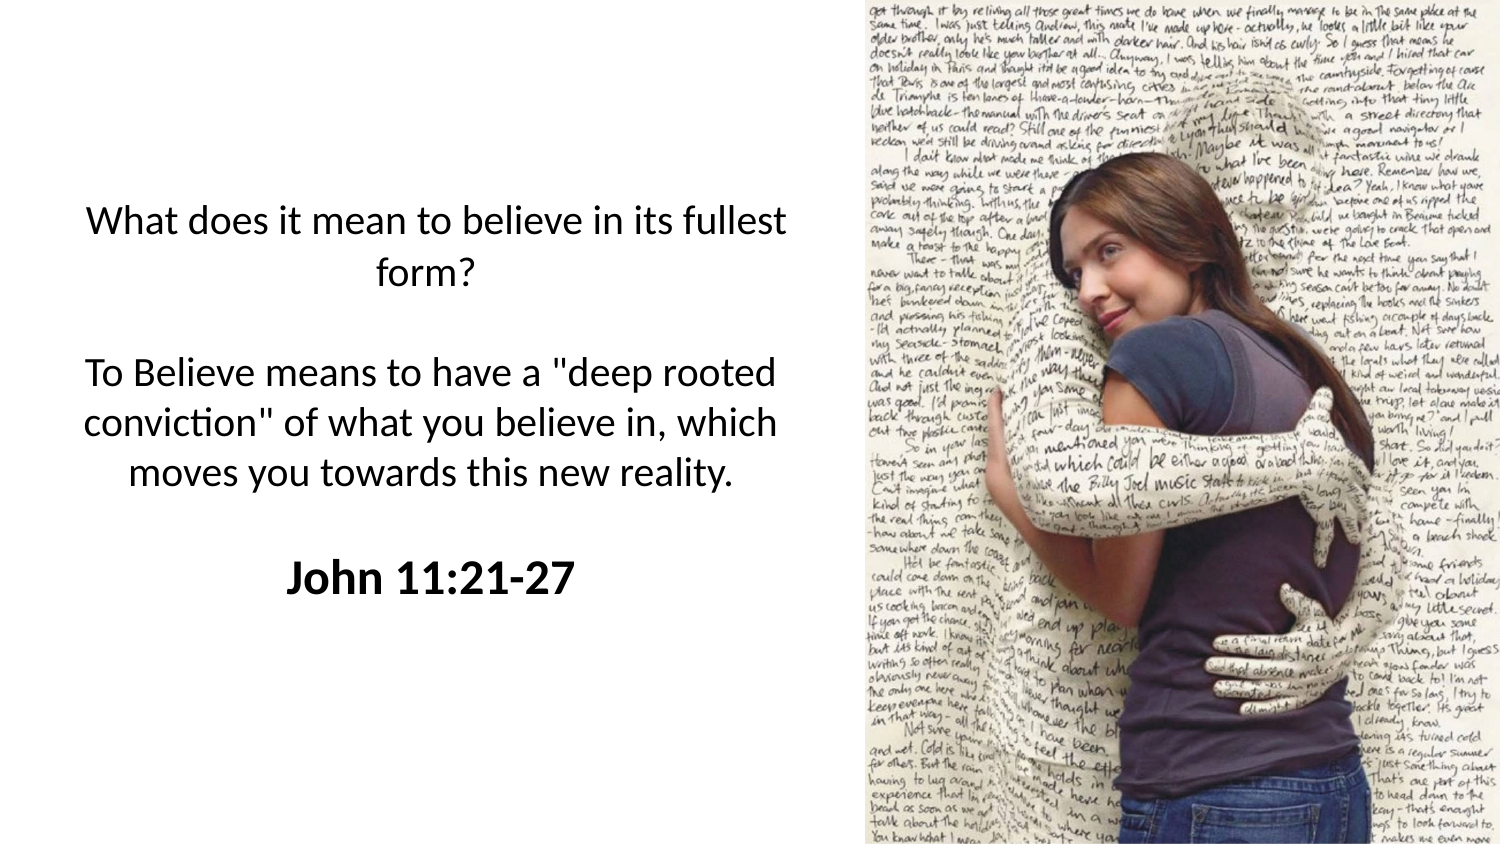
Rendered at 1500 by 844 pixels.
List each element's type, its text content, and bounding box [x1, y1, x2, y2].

picture [864, 0, 1500, 844]
text_box What does it mean to believe in its fullest form? To Believe means to have a "deep rooted conviction" of what you believe in, which moves you towards this new reality. John 11:21-27 [17, 176, 845, 662]
